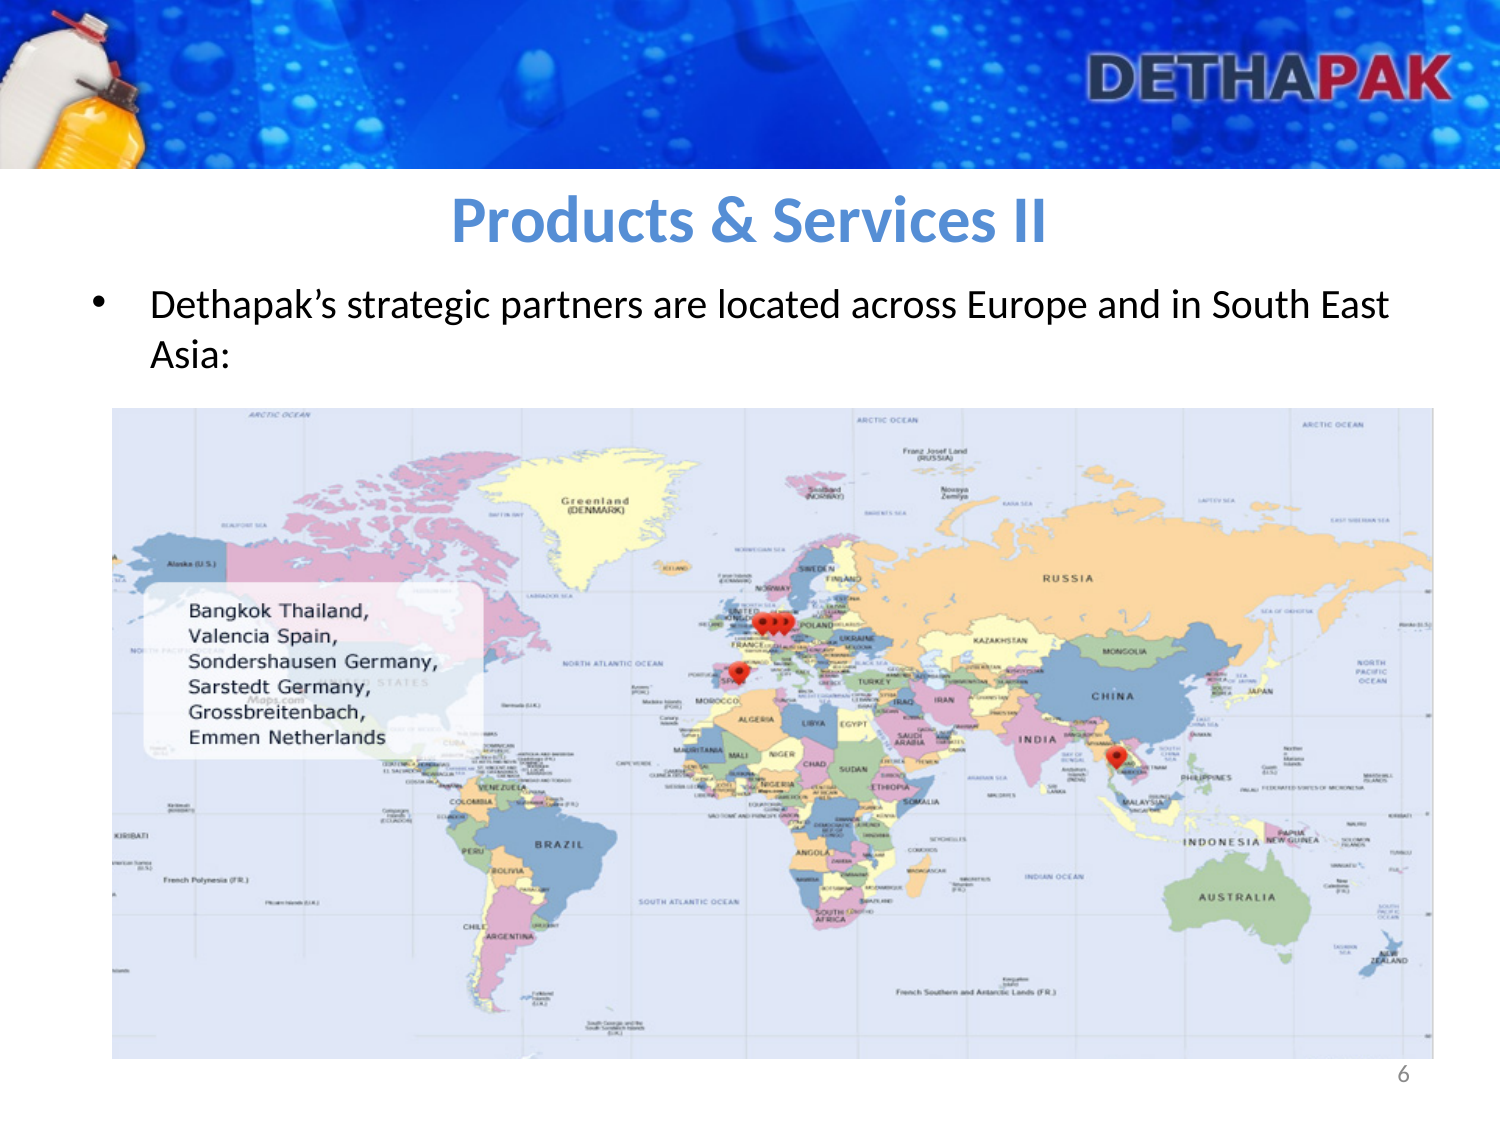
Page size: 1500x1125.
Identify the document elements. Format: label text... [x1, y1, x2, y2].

list Dethapak’s strategic partners are located across Europe and in South East Asia: [76, 268, 1427, 1012]
title Products & Services II [75, 177, 1425, 350]
picture [111, 408, 1436, 1059]
picture [0, 0, 1500, 169]
slide_number 6 [1074, 1066, 1425, 1103]
